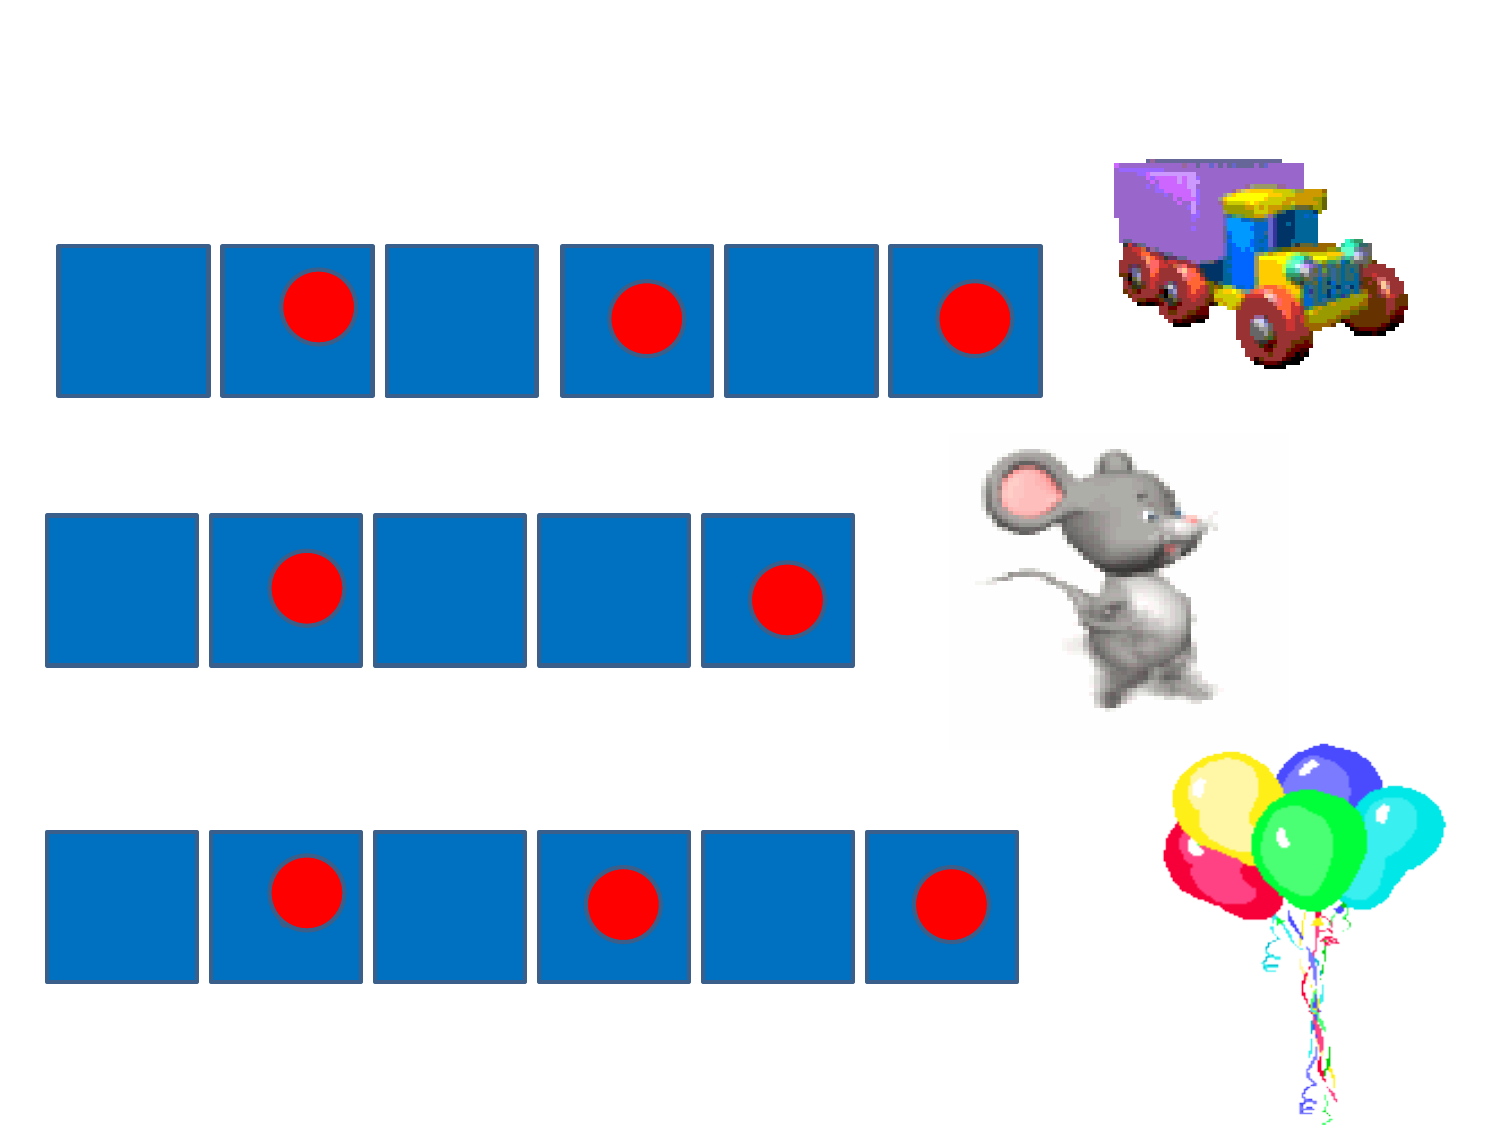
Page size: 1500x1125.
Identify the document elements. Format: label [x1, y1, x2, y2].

text_box [701, 513, 855, 668]
text_box [209, 830, 363, 984]
text_box [537, 830, 691, 984]
text_box [385, 244, 539, 398]
text_box [267, 548, 347, 628]
text_box [209, 513, 363, 668]
text_box [537, 513, 691, 668]
text_box [373, 830, 527, 984]
text_box [701, 830, 855, 984]
text_box [56, 244, 211, 398]
text_box [935, 279, 1015, 359]
text_box [560, 244, 714, 398]
list [1101, 105, 1419, 399]
text_box [888, 244, 1043, 398]
text_box [279, 267, 359, 347]
text_box [583, 865, 663, 945]
text_box [267, 853, 347, 933]
text_box [747, 560, 828, 640]
text_box [724, 244, 879, 398]
text_box [45, 513, 199, 668]
text_box [220, 244, 375, 398]
text_box [911, 865, 992, 945]
picture [948, 433, 1466, 1125]
text_box [373, 513, 527, 668]
text_box [865, 830, 1019, 984]
text_box [45, 830, 199, 984]
text_box [607, 279, 687, 359]
